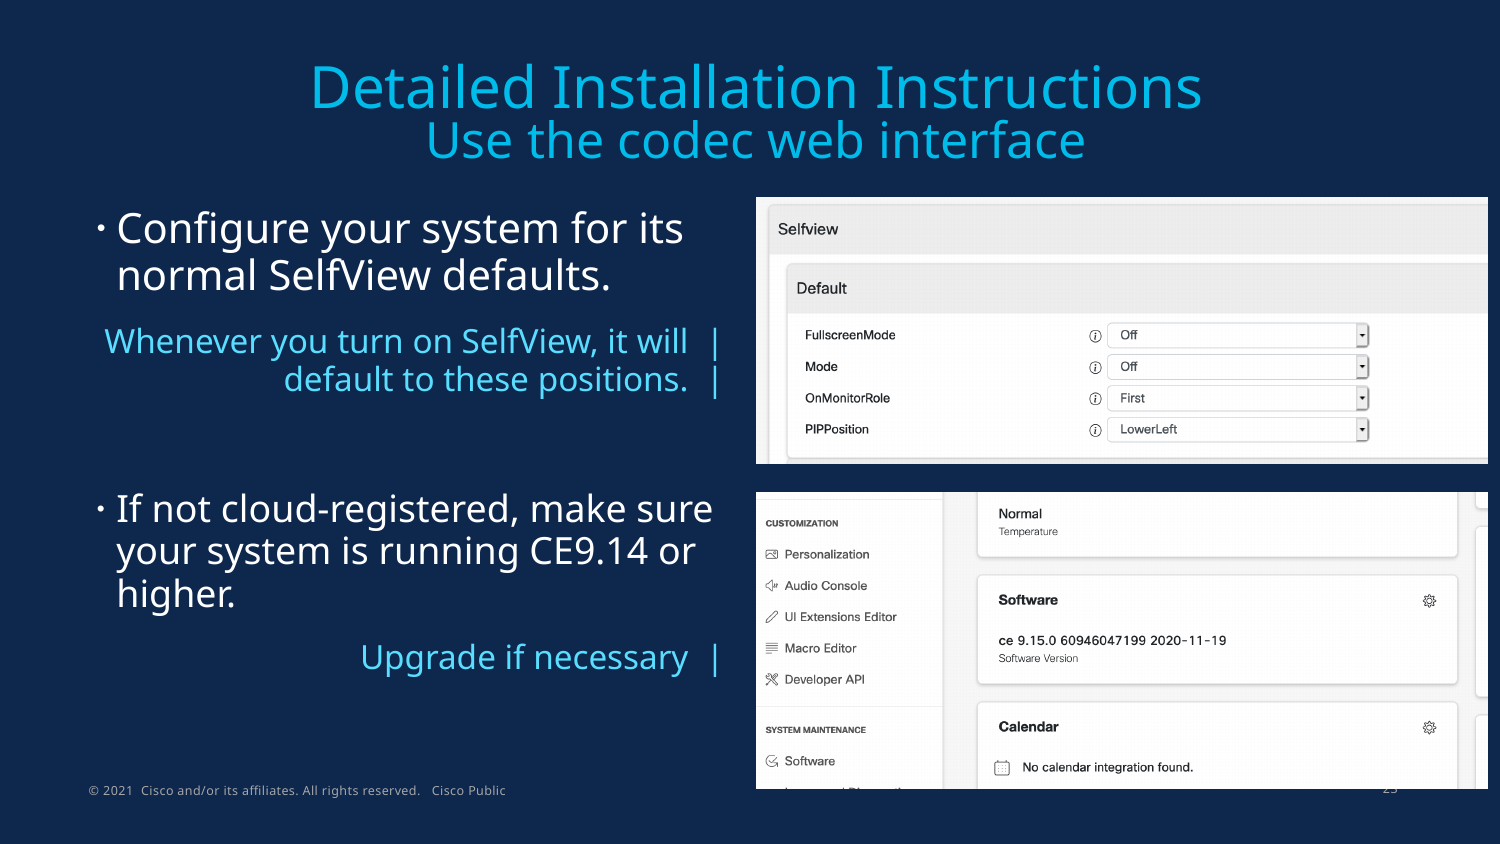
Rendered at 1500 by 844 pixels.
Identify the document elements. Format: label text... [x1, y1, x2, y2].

title Detailed Installation Instructions Use the codec web interface [71, 55, 1441, 176]
picture [756, 492, 1488, 790]
picture [756, 197, 1488, 464]
list Configure your system for its normal SelfView defaults. Whenever you turn on SelfView, it will | default to these positions. | If not cloud-registered, make sure your system is running CE9.14 or higher. Upgrade if necessary | [87, 197, 725, 759]
